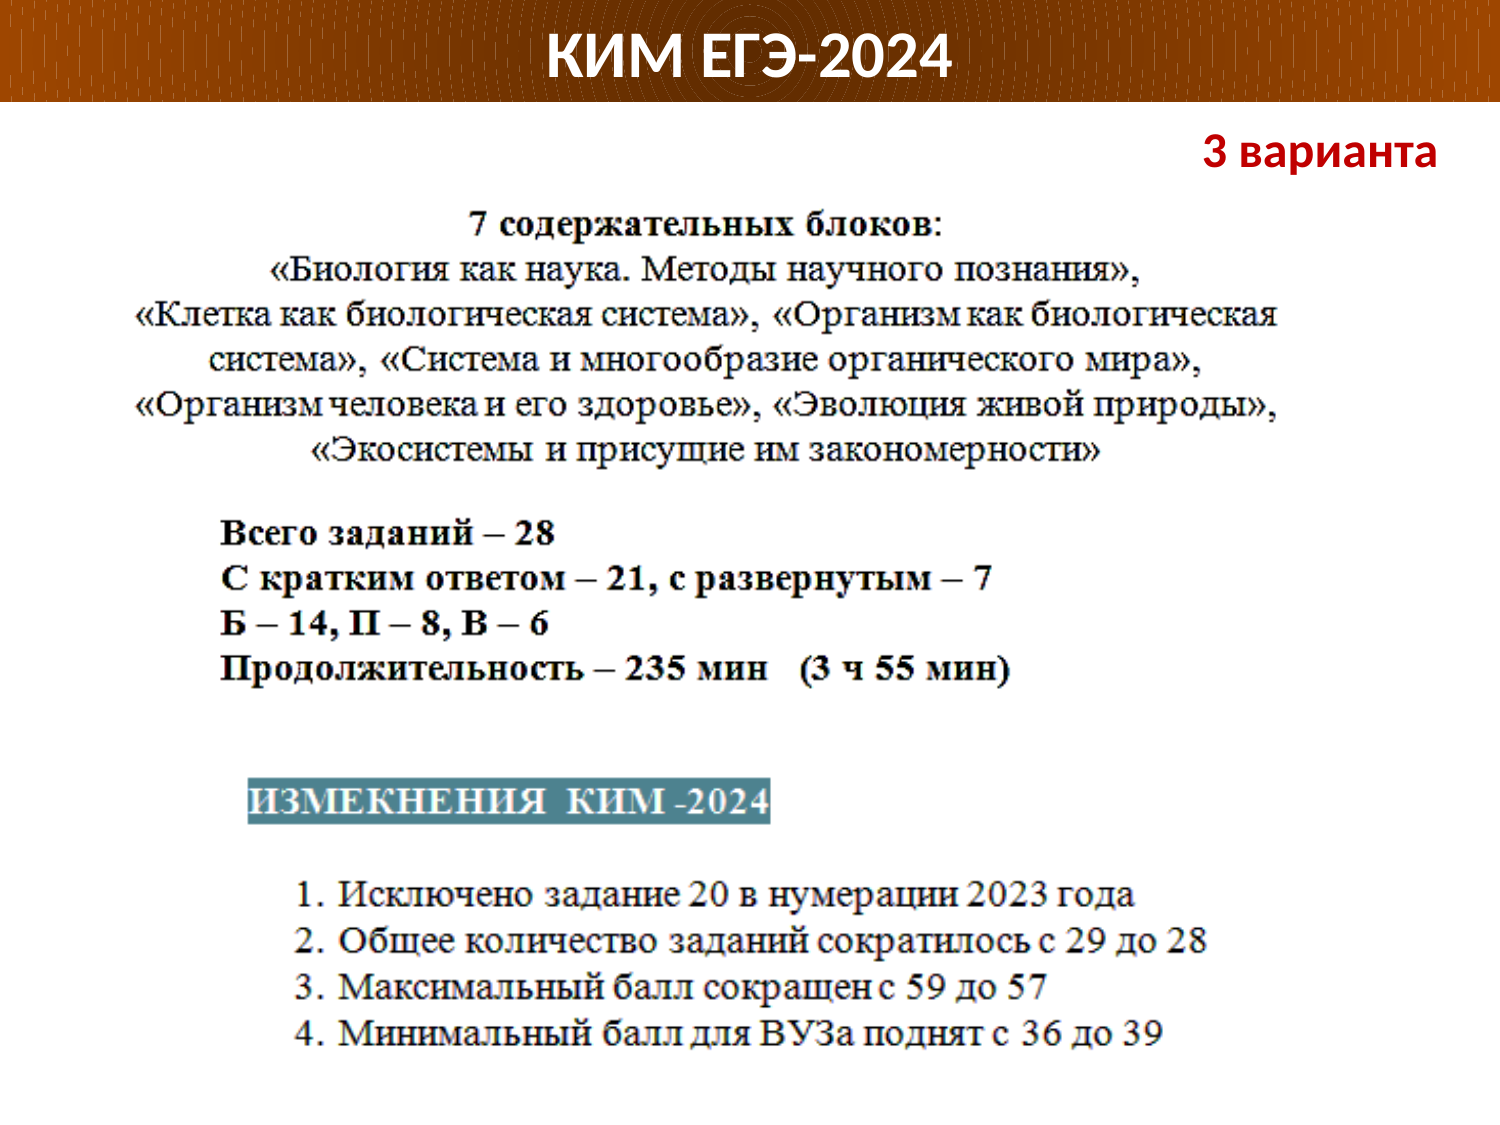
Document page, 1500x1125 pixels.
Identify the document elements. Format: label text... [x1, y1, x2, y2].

picture [123, 185, 1324, 703]
picture [221, 751, 1262, 1066]
title КИМ ЕГЭ-2024 [0, 0, 1500, 102]
text_box 3 варианта [1187, 109, 1459, 245]
